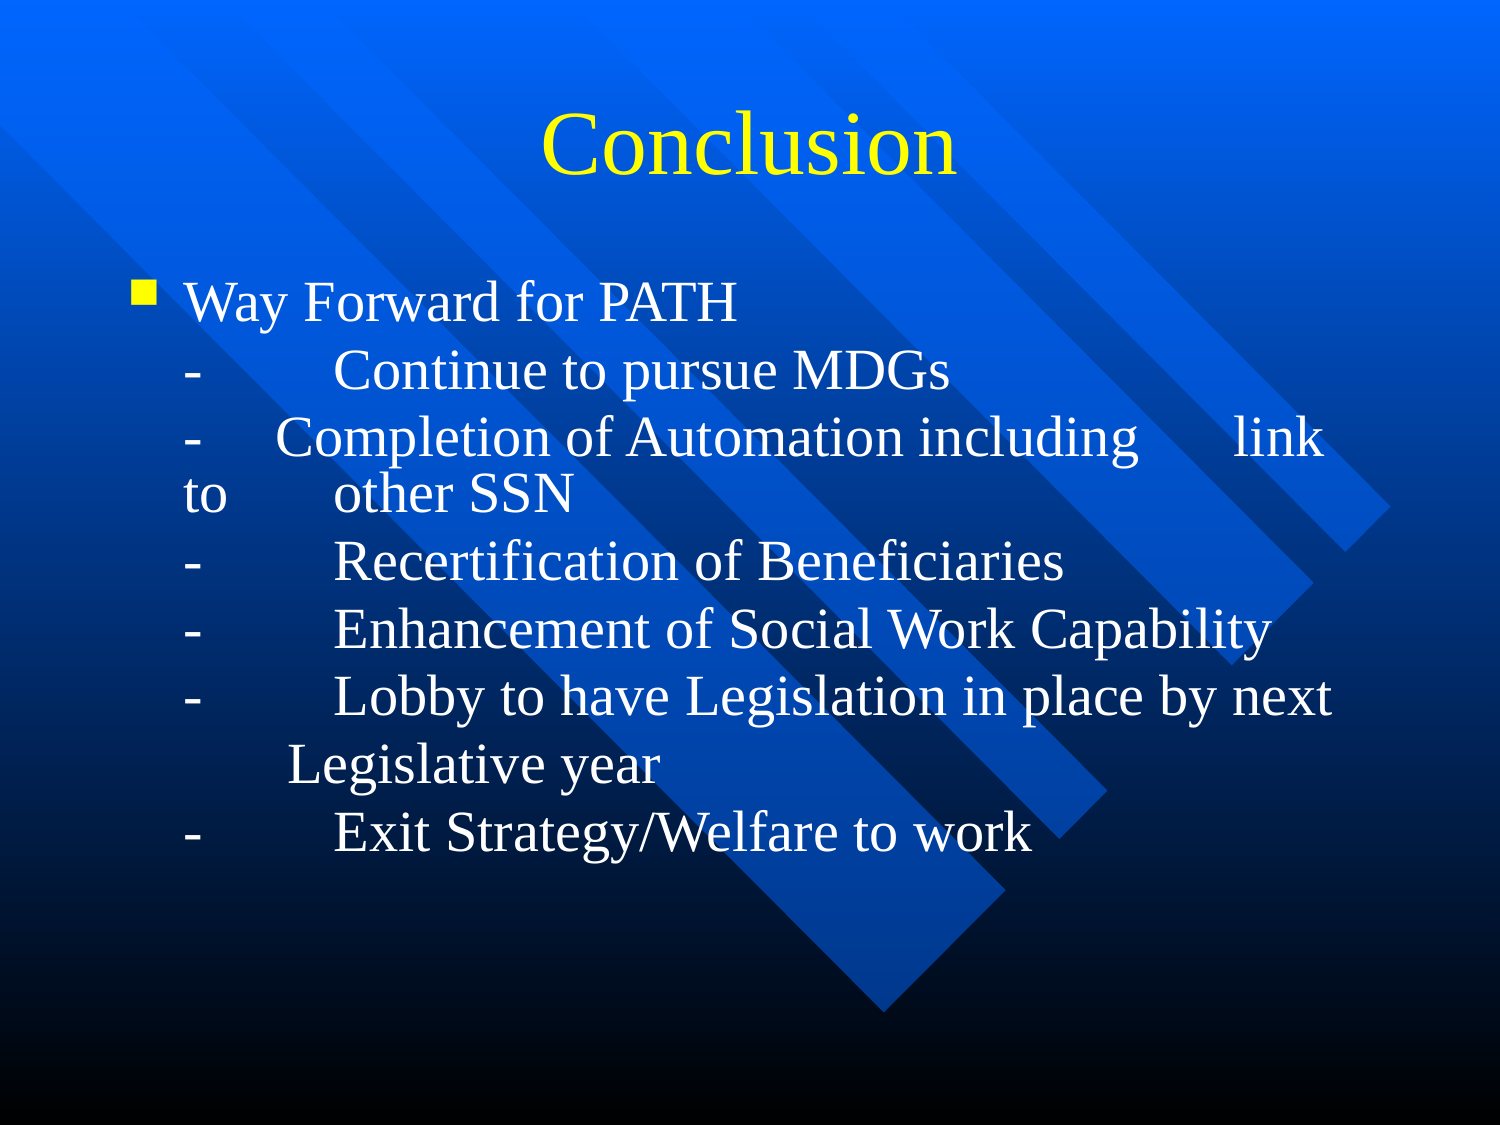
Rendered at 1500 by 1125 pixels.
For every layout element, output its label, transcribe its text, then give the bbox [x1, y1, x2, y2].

list Way Forward for PATH - Continue to pursue MDGs - Completion of Automation including link to other SSN - Recertification of Beneficiaries - Enhancement of Social Work Capability - Lobby to have Legislation in place by next Legislative year - Exit Strategy/Welfare to work [111, 268, 1388, 1001]
title Conclusion [112, 37, 1388, 238]
